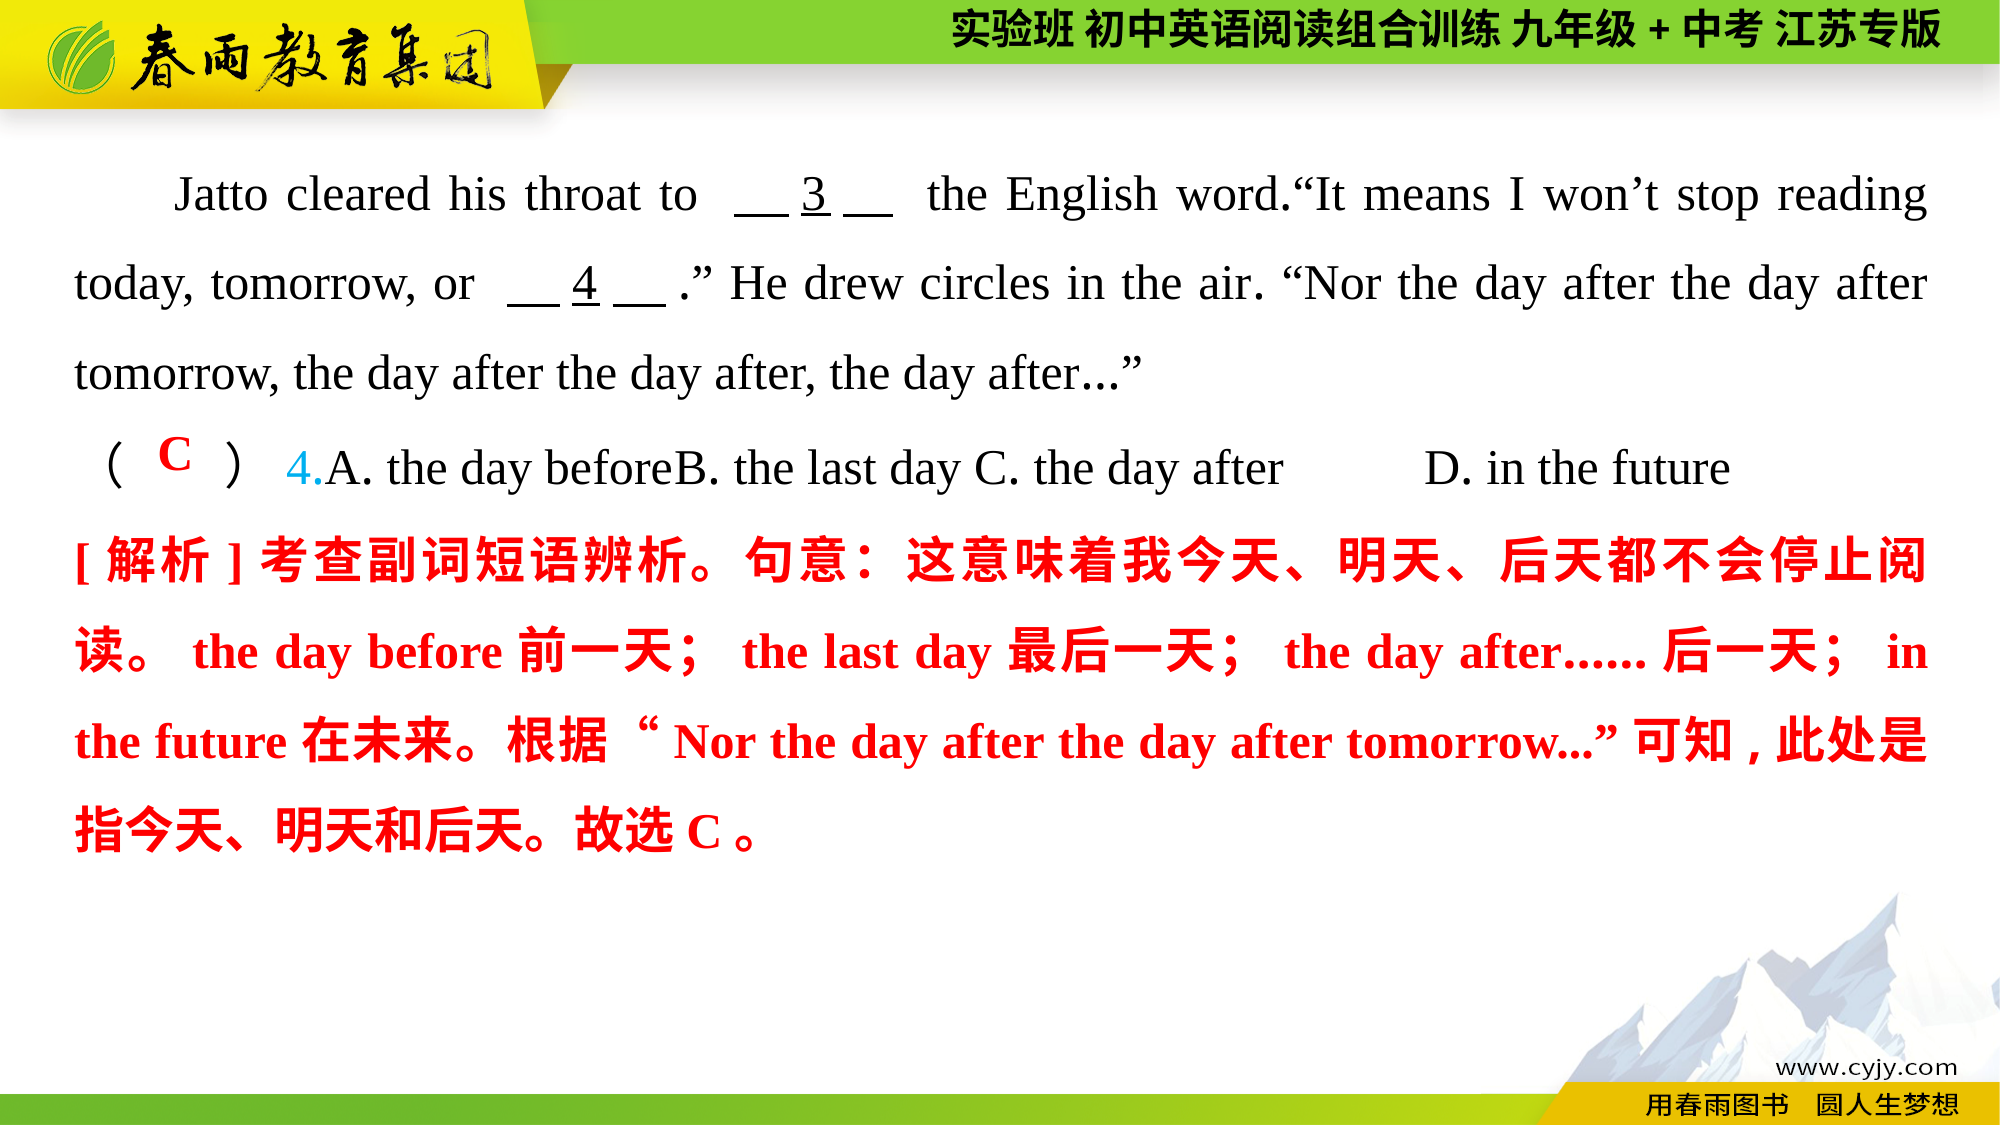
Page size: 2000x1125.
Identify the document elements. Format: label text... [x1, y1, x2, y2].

text_box [解析]考查副词短语辨析。句意：这意味着我今天、明天、后天都不会停止阅读。the day before前一天；the last day最后一天；the day after……后一天；in the future在未来。根据“Nor the day after the day after tomorrow...”可知,此处是指今天、明天和后天。故选C。 [59, 490, 1944, 866]
picture [0, 0, 2000, 1125]
text_box C [142, 413, 209, 488]
list Jatto cleared his throat to 3 the English word.“It means I won’t stop reading today, tomorrow, or 4 .” He drew circles in the air. “Nor the day after the day after tomorrow, the day after the day after, the day after...” [59, 122, 1944, 397]
text_box （ ）4.A. the day before B. the last day C. the day after D. in the future [59, 397, 1944, 490]
